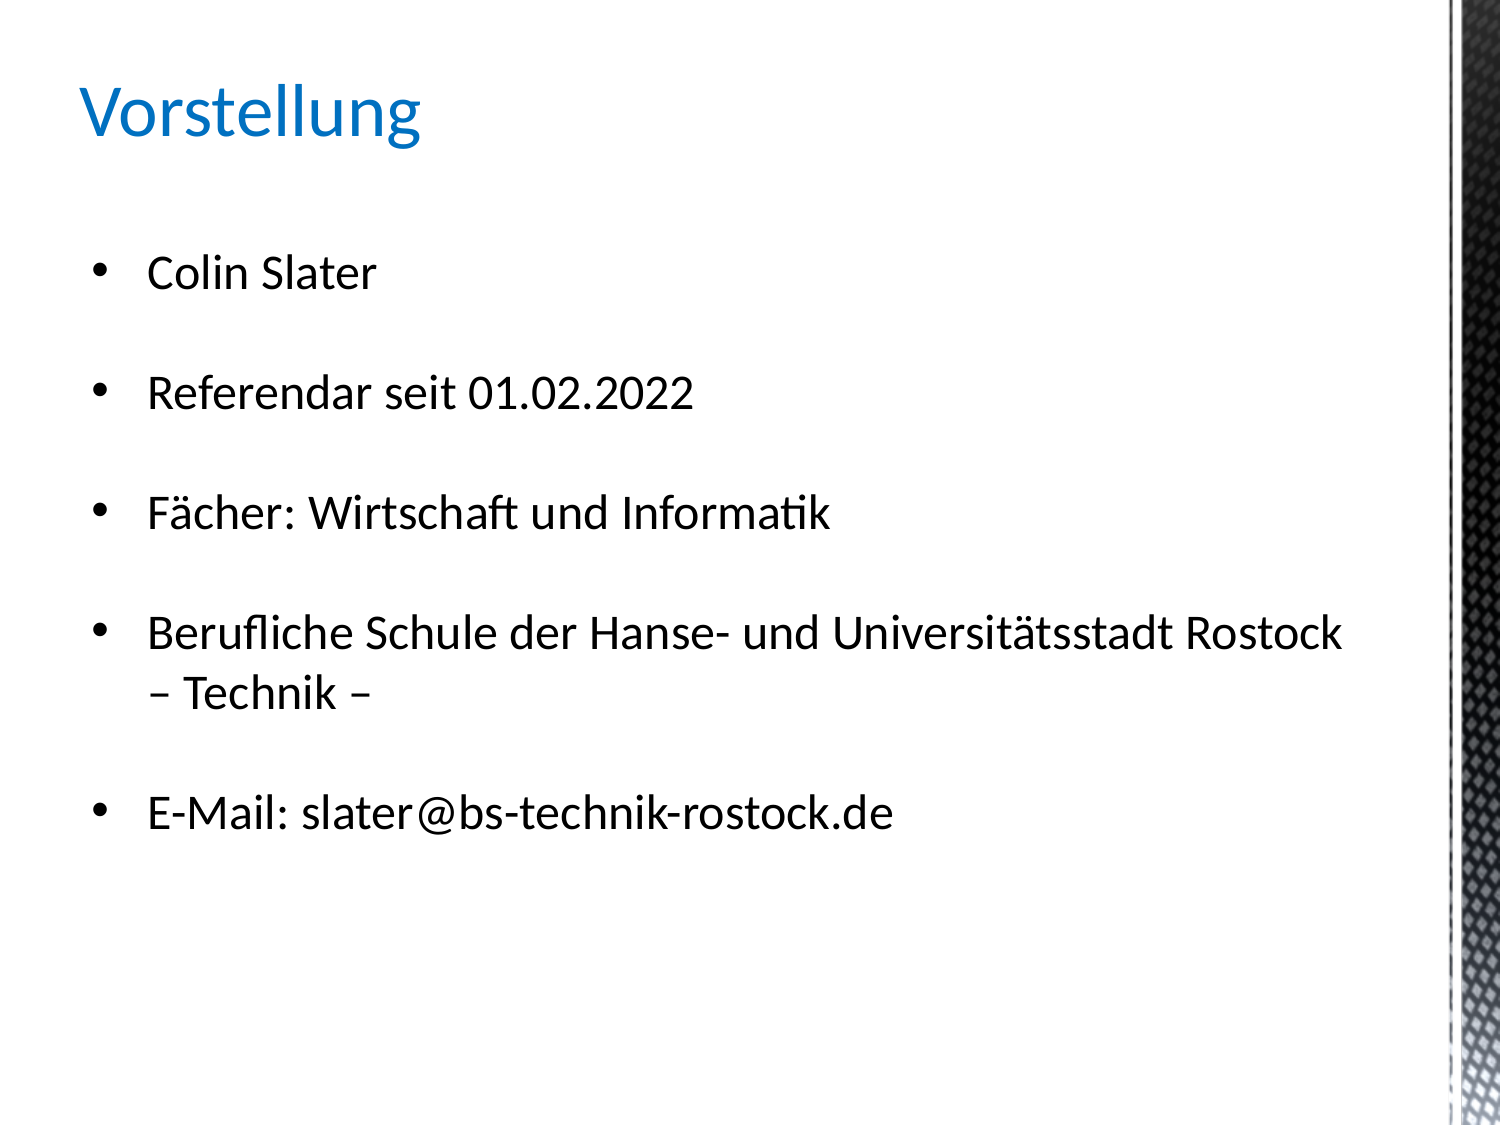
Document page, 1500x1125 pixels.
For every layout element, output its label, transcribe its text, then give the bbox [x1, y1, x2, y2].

text_box Colin Slater Referendar seit 01.02.2022 Fächer: Wirtschaft und Informatik Berufliche Schule der Hanse- und Universitätsstadt Rostock – Technik – E-Mail: slater@bs-technik-rostock.de [76, 231, 1412, 847]
text_box Vorstellung [64, 54, 1447, 160]
picture [1447, 0, 1500, 1125]
